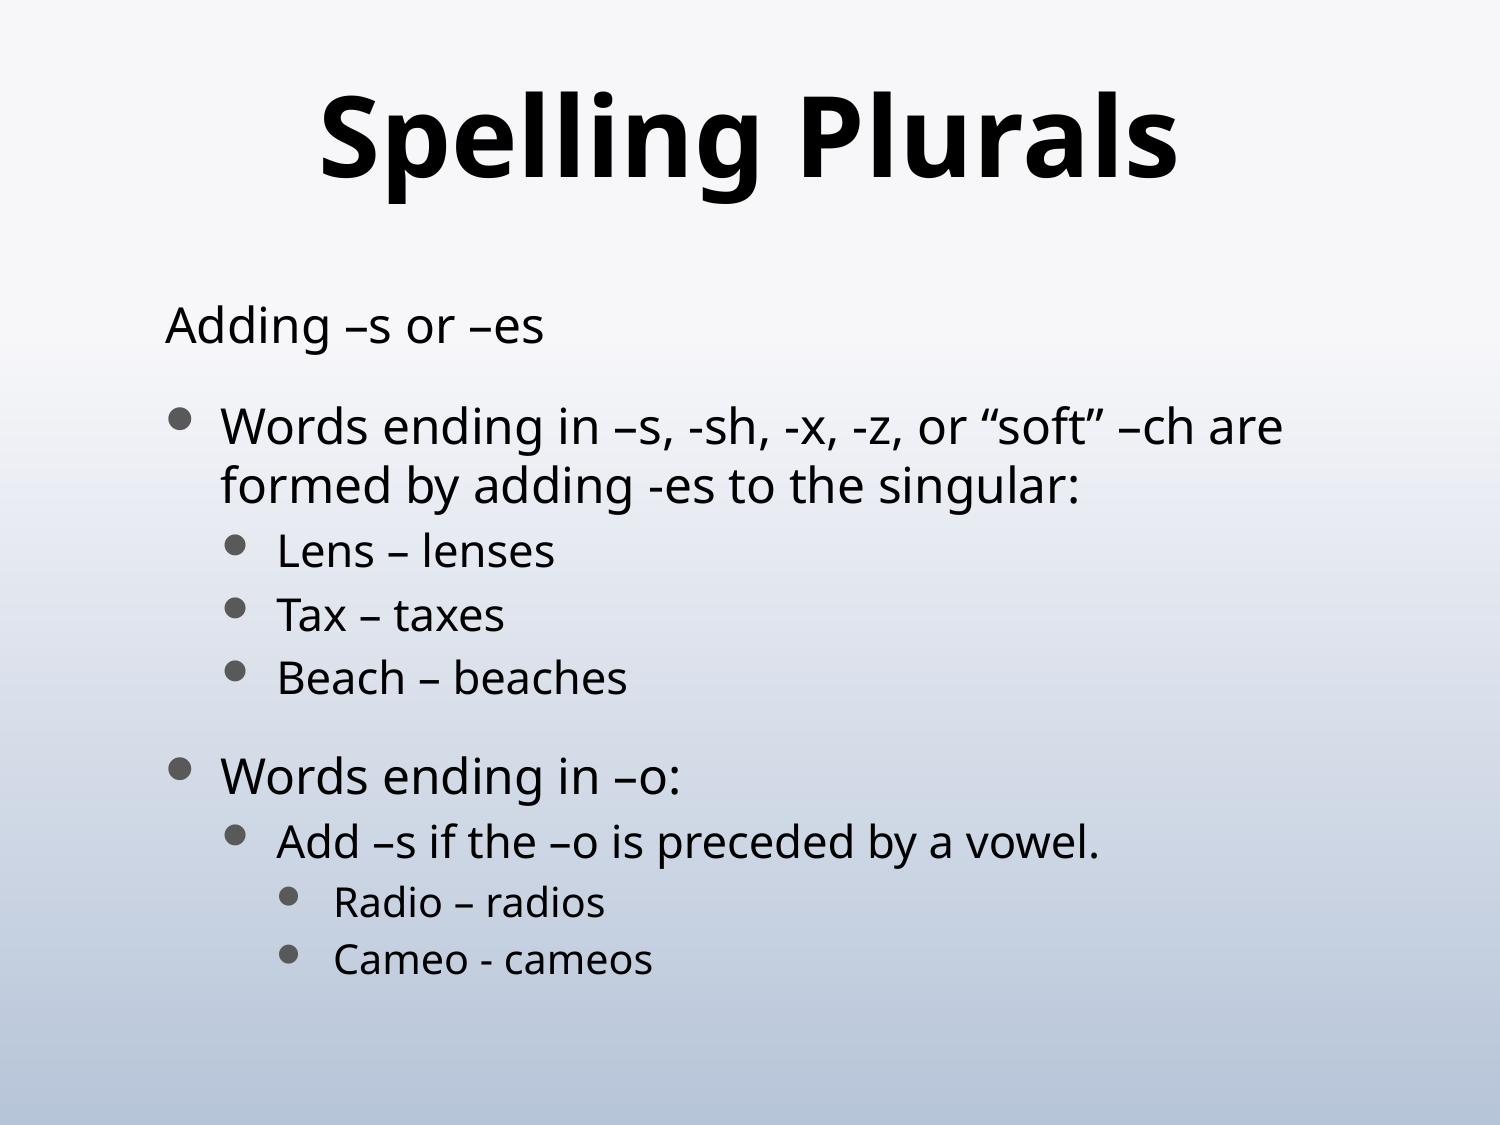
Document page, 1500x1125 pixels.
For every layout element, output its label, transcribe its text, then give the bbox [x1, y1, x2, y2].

list Adding –s or –es Words ending in –s, -sh, -x, -z, or “soft” –ch are formed by adding -es to the singular: Lens – lenses Tax – taxes Beach – beaches Words ending in –o: Add –s if the –o is preceded by a vowel. Radio – radios Cameo - cameos [150, 286, 1350, 993]
title Spelling Plurals [150, 37, 1350, 245]
